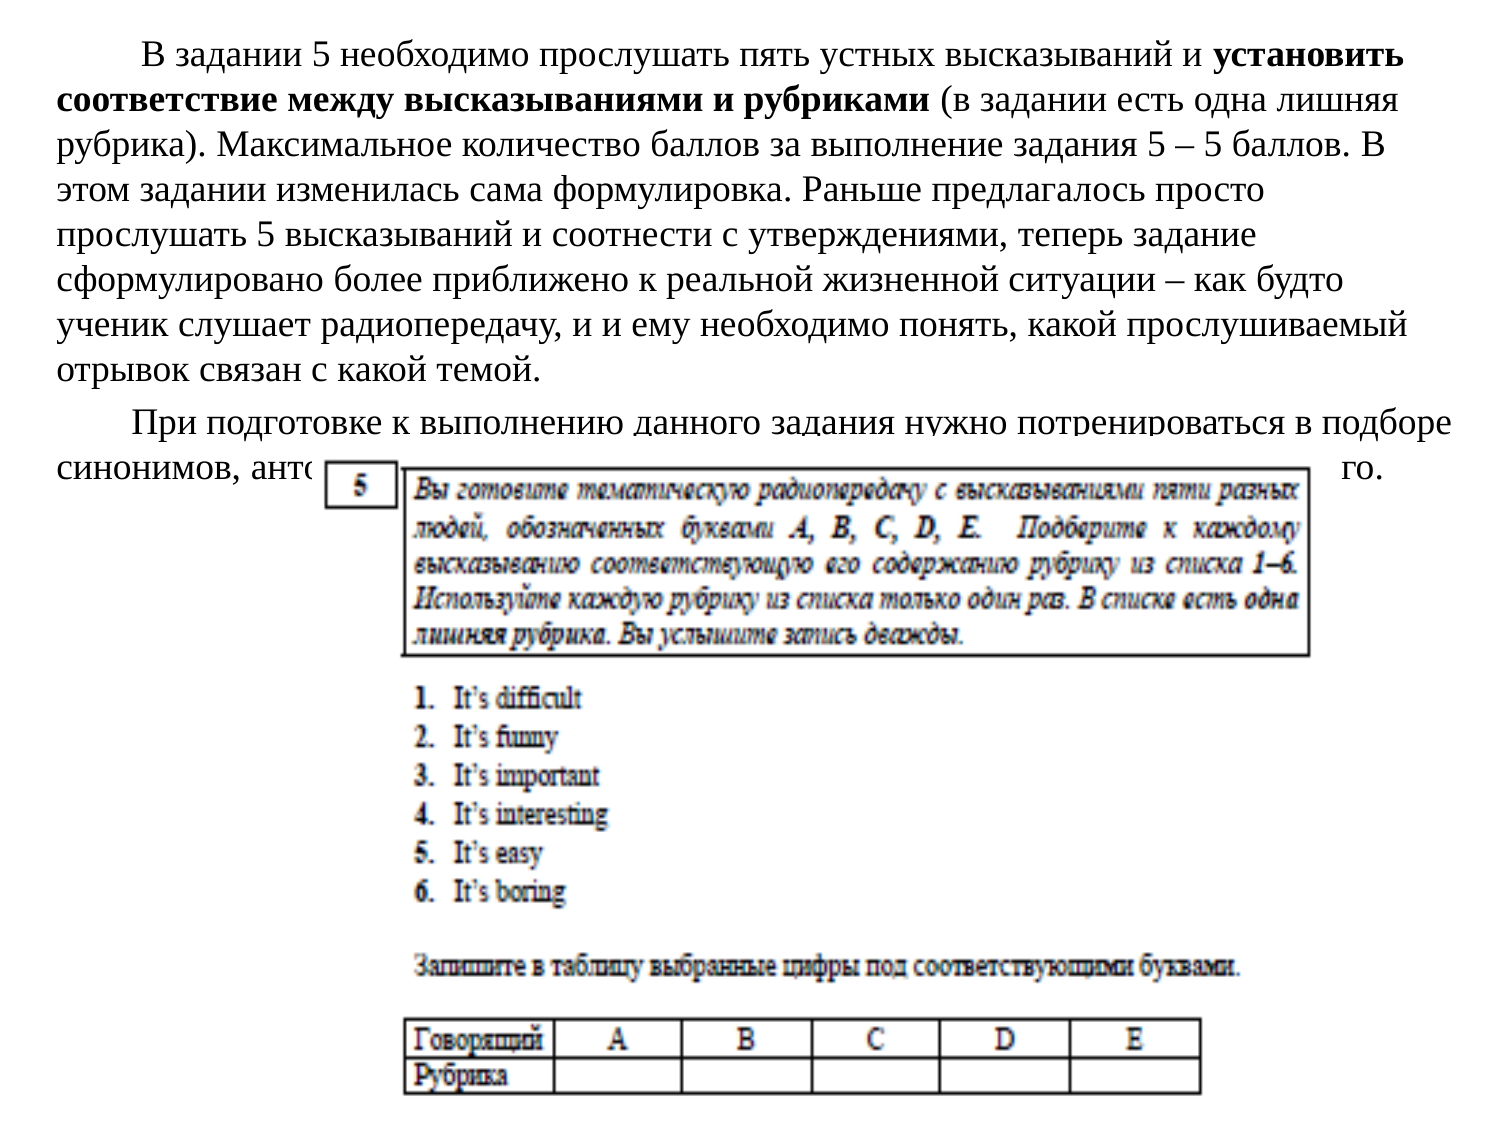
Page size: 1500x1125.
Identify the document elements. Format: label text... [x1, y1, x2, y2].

list В задании 5 необходимо прослушать пять устных высказываний и установить соответствие между высказываниями и рубриками (в задании есть одна лишняя рубрика). Максимальное количество баллов за выполнение задания 5 – 5 баллов. В этом задании изменилась сама формулировка. Раньше предлагалось просто прослушать 5 высказываний и соотнести с утверждениями, теперь задание сформулировано более приближено к реальной жизненной ситуации – как будто ученик слушает радиопередачу, и и ему необходимо понять, какой прослушиваемый отрывок связан с какой темой. При подготовке к выполнению данного задания нужно потренироваться в подборе синонимов, антонимов к рубрикам. Можно делать краткий конспект услышанного. [41, 21, 1471, 495]
picture [312, 436, 1342, 1125]
